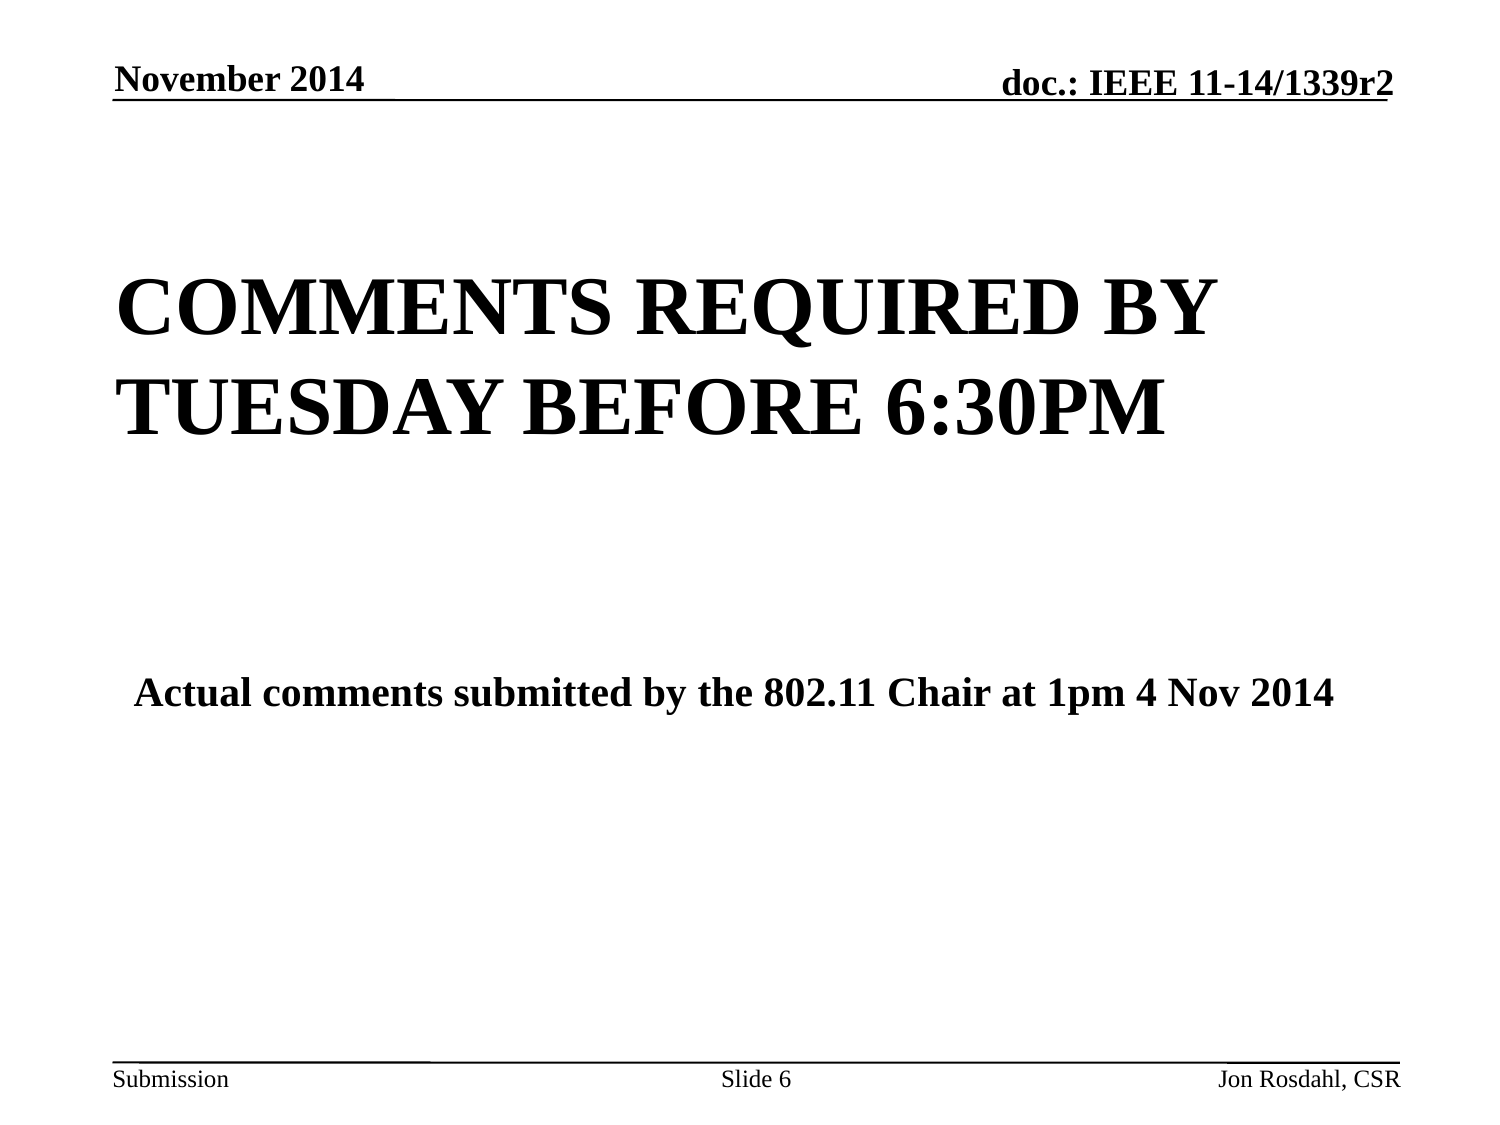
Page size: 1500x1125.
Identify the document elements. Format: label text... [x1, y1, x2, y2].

slide_number Slide 6 [712, 1061, 800, 1123]
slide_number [114, 54, 423, 100]
title Comments Required by Tuesday before 6:30Pm [100, 243, 1376, 468]
footer Jon Rosdahl, CSR [878, 1061, 1402, 1093]
list Actual comments submitted by the 802.11 Chair at 1pm 4 Nov 2014 [118, 476, 1394, 724]
